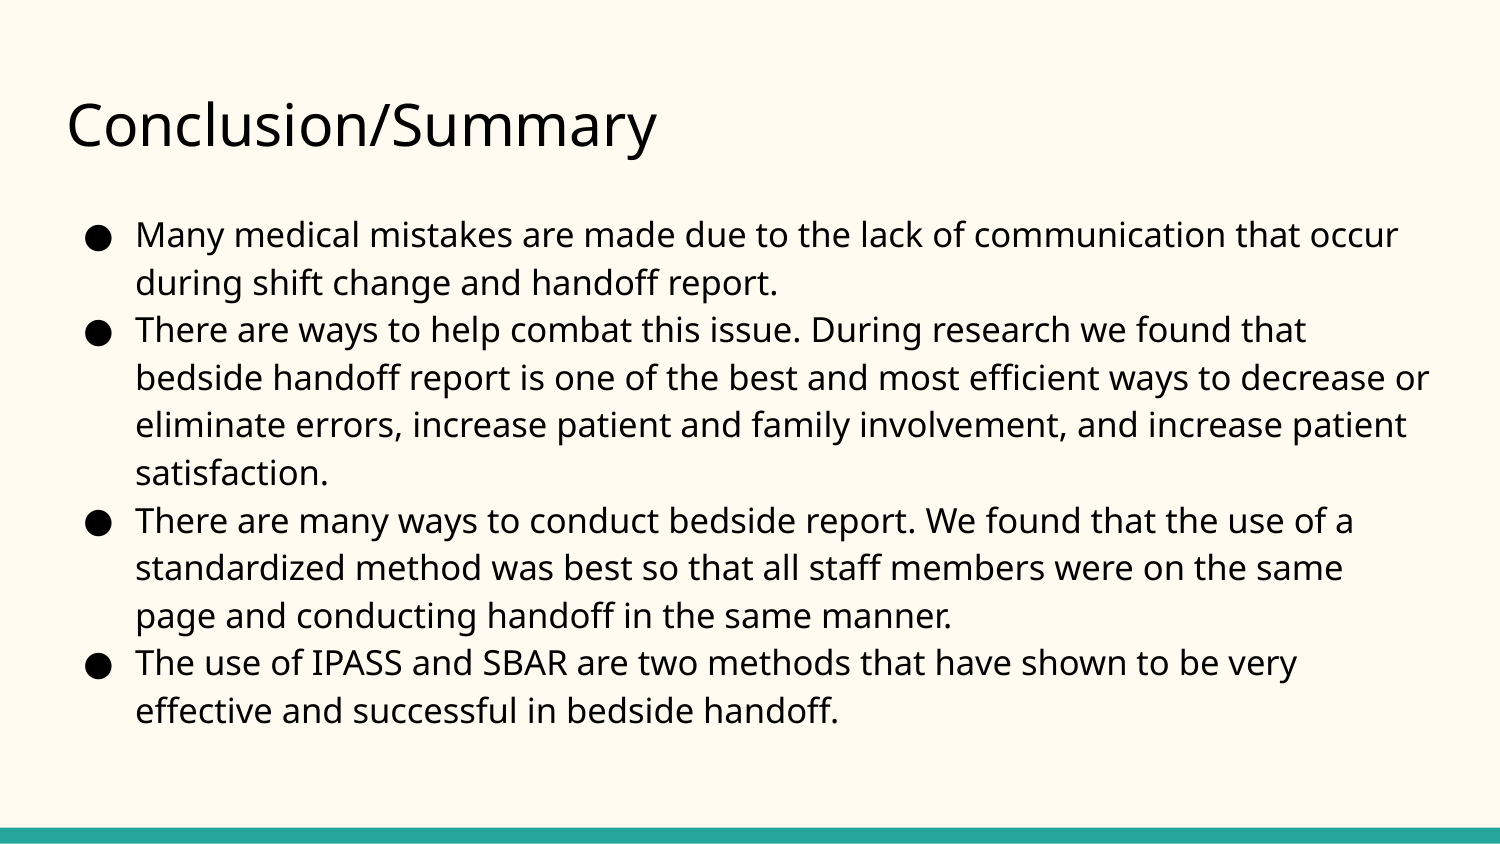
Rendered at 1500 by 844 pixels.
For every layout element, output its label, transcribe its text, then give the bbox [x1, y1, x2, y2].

list Many medical mistakes are made due to the lack of communication that occur during shift change and handoff report. There are ways to help combat this issue. During research we found that bedside handoff report is one of the best and most efficient ways to decrease or eliminate errors, increase patient and family involvement, and increase patient satisfaction. There are many ways to conduct bedside report. We found that the use of a standardized method was best so that all staff members were on the same page and conducting handoff in the same manner. The use of IPASS and SBAR are two methods that have shown to be very effective and successful in bedside handoff. [51, 192, 1449, 750]
title Conclusion/Summary [51, 72, 1449, 174]
